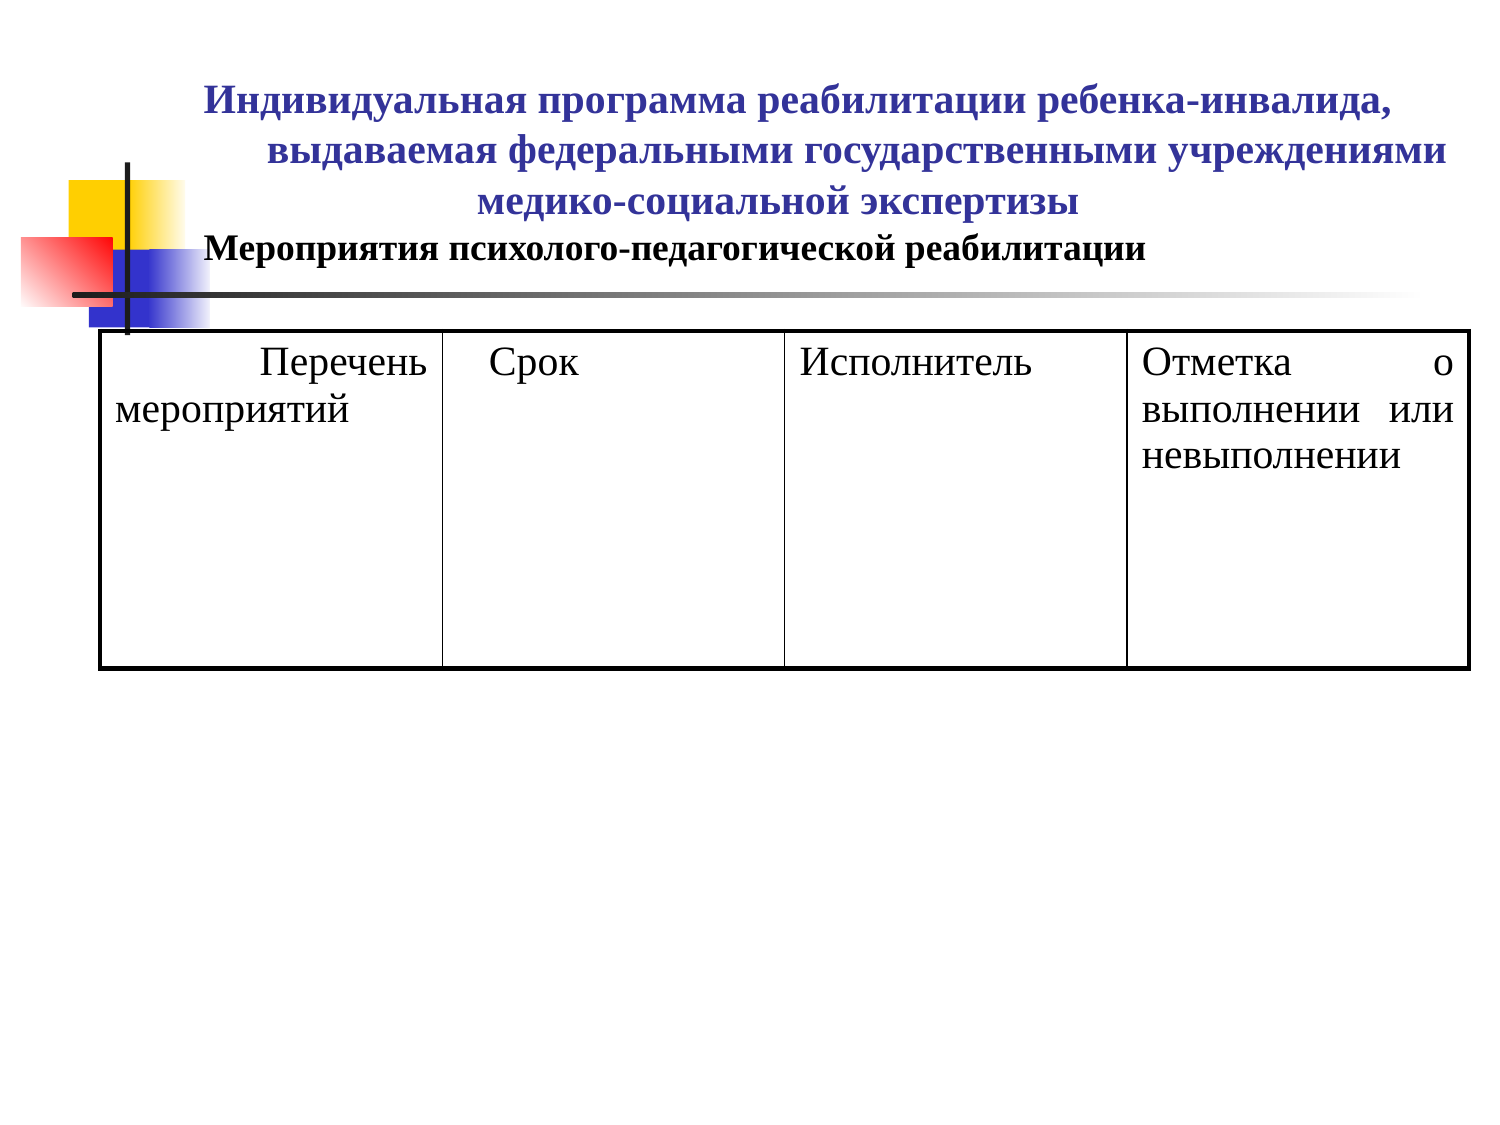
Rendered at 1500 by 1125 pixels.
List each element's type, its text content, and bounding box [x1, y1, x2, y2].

title Индивидуальная программа реабилитации ребенка-инвалида, выдаваемая федеральными государственными учреждениями медико-социальной экспертизы Мероприятия психолого-педагогической реабилитации [188, 34, 1468, 276]
table_header Исполнитель [785, 333, 1126, 666]
table_header Перечень мероприятий [102, 333, 442, 666]
table_header Срок [443, 333, 784, 666]
table_header Отметка о выполнении или невыполнении [1128, 333, 1467, 666]
